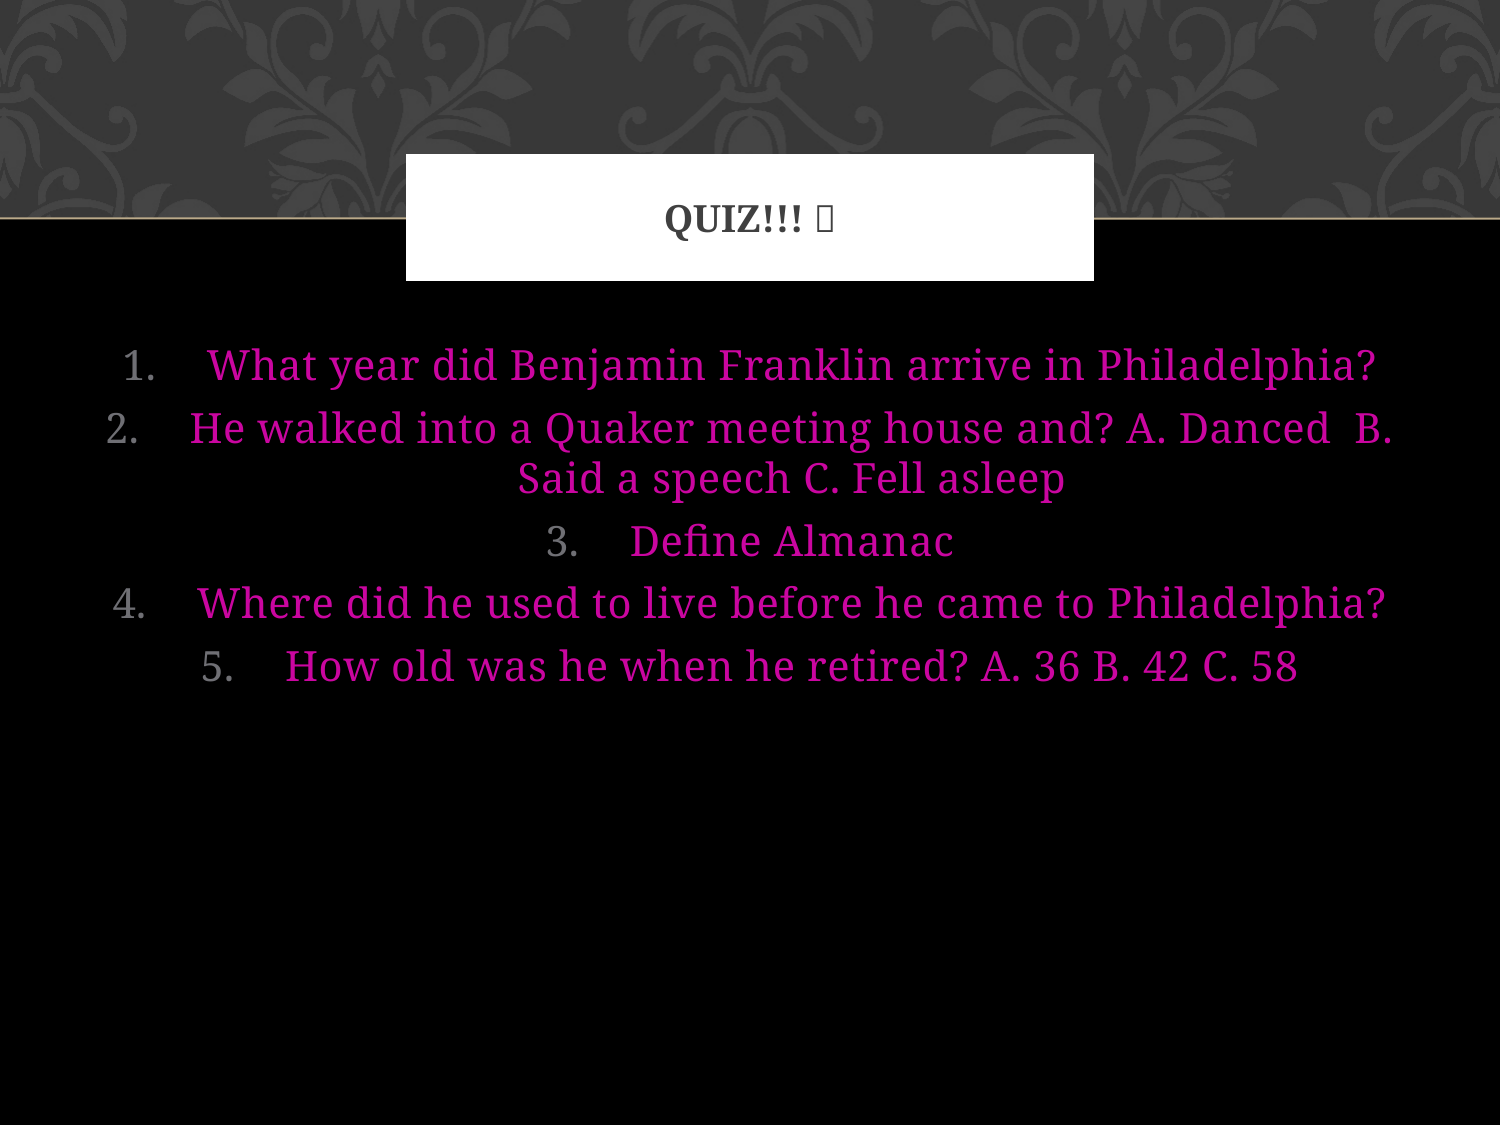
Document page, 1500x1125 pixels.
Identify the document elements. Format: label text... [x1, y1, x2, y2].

title Quiz!!!  [406, 154, 1094, 281]
list What year did Benjamin Franklin arrive in Philadelphia? He walked into a Quaker meeting house and? A. Danced B. Said a speech C. Fell asleep Define Almanac Where did he used to live before he came to Philadelphia? How old was he when he retired? A. 36 B. 42 C. 58 [75, 331, 1425, 1000]
